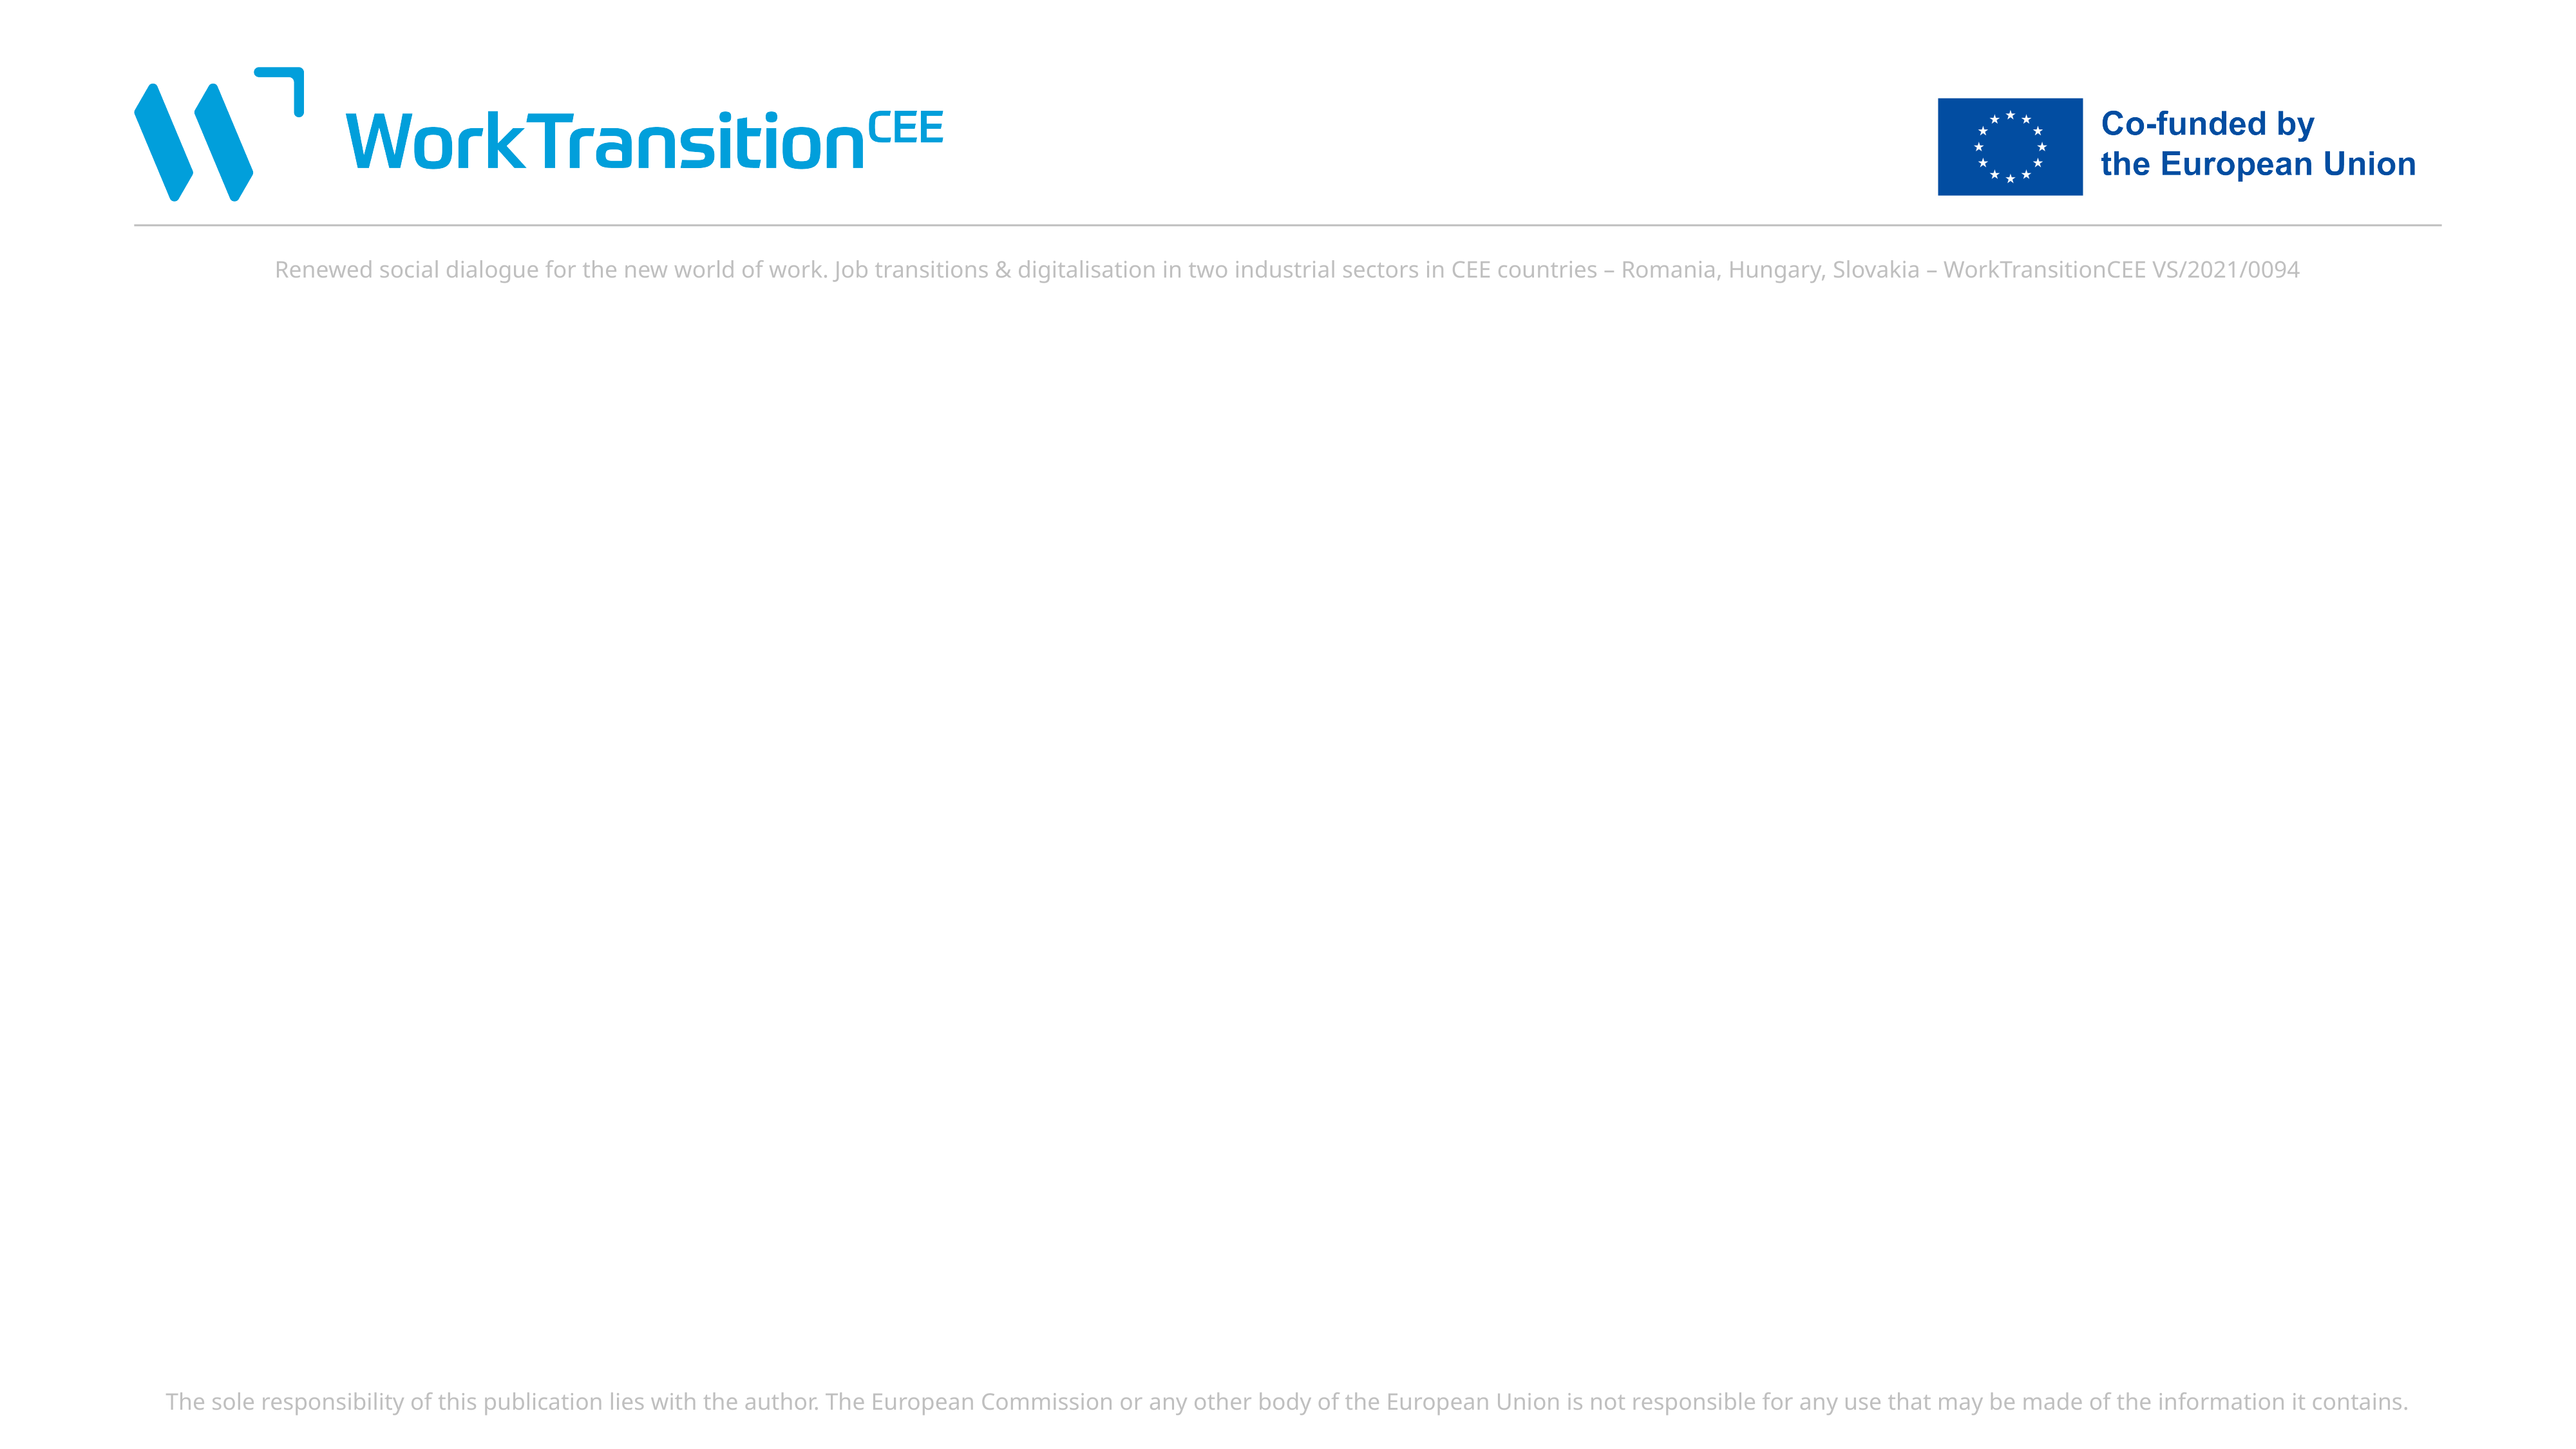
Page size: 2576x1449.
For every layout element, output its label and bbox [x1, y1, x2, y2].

picture [134, 67, 943, 202]
picture [134, 115, 171, 202]
picture [1920, 92, 2442, 202]
picture [927, 114, 943, 137]
